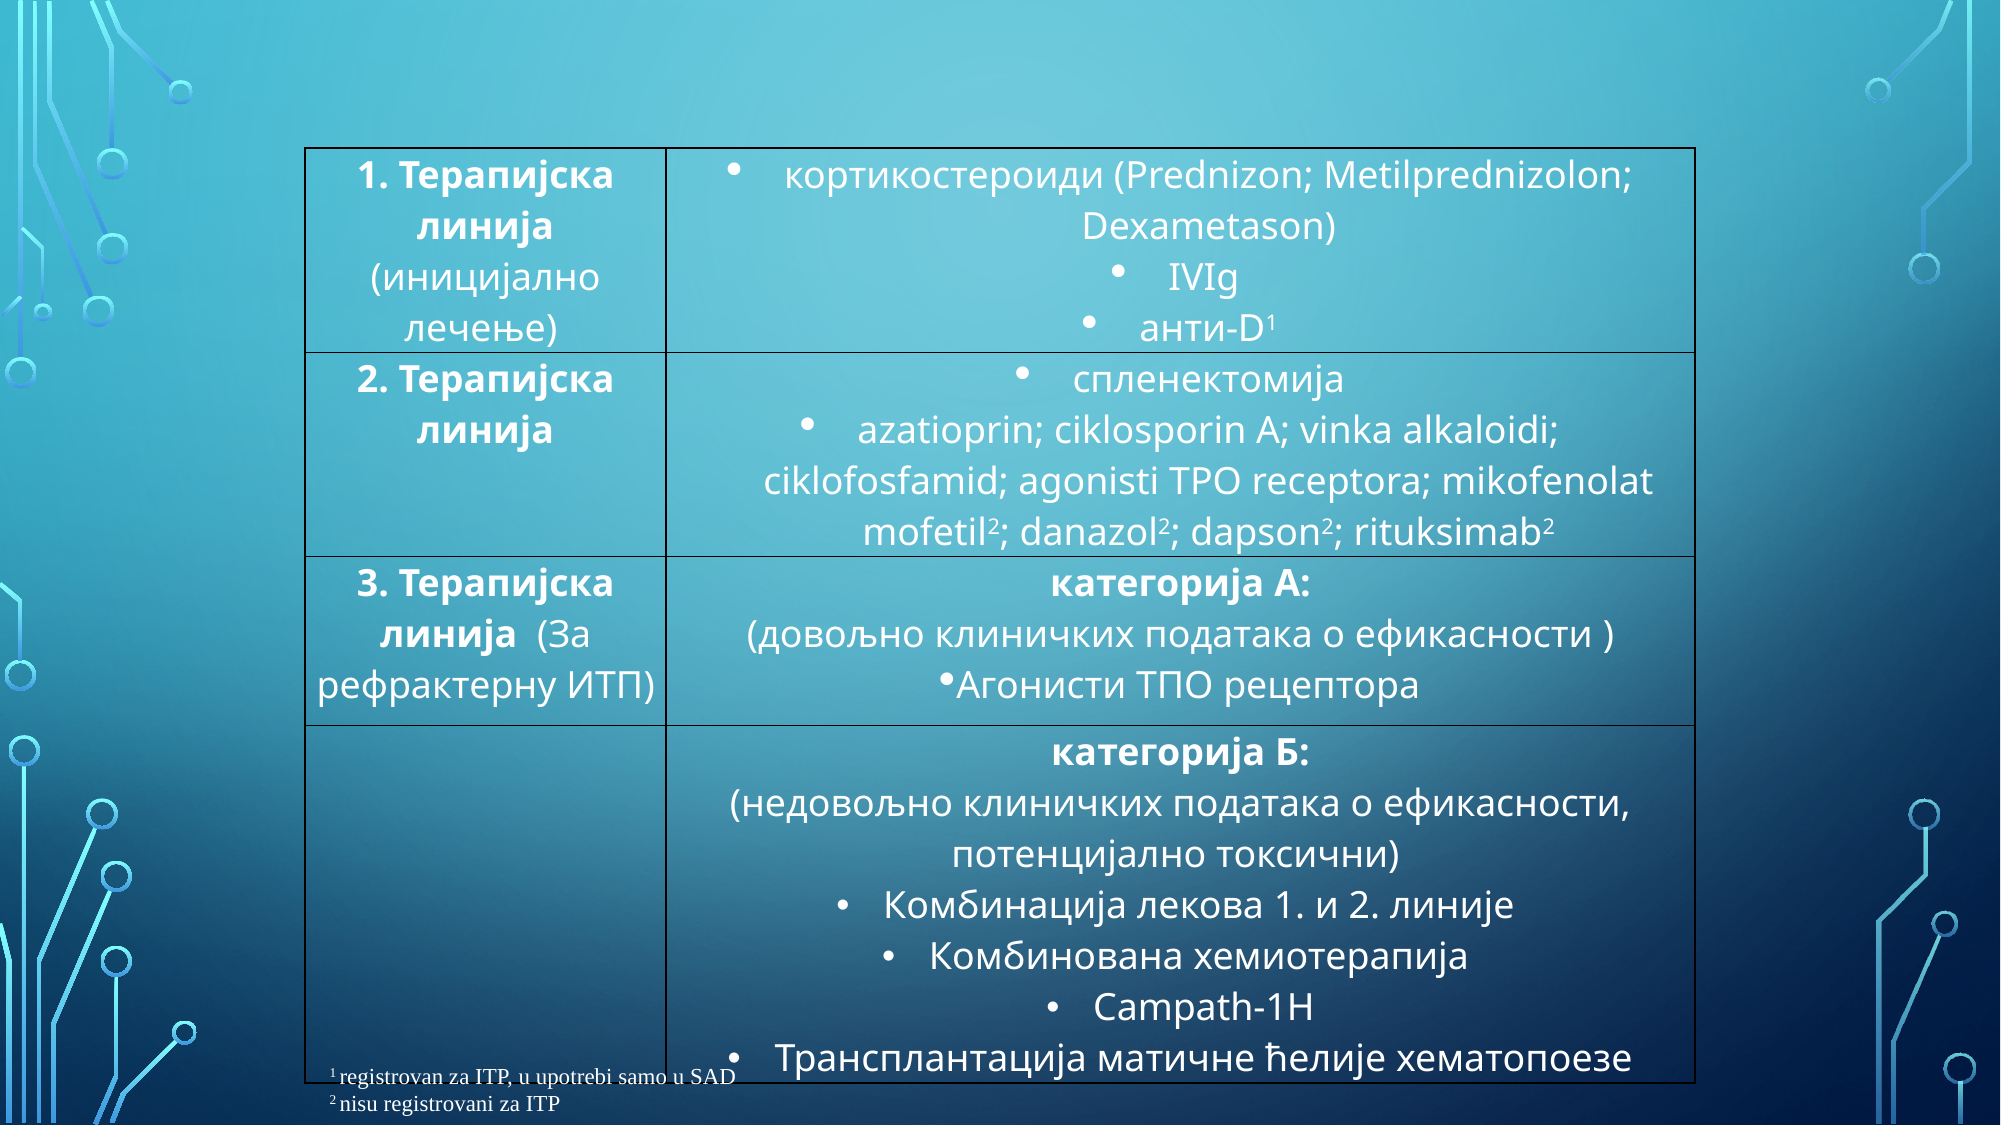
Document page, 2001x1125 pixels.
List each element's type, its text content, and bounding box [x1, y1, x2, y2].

table_cell [306, 726, 665, 1082]
table_cell 2. Терапијска линија [306, 353, 665, 556]
table_header 1. Терапијска линија (иницијално лечење) [306, 149, 665, 352]
table_cell спленектомија azatioprin; ciklosporin A; vinka alkaloidi; ciklofosfamid; agonisti TPO receptora; mikofenolat mofetil2; danazol2; dapson2; rituksimab2 [667, 353, 1694, 556]
text_box 1 registrovan za ITP, u upotrebi samo u SAD 2 nisu registrovani za ITP [314, 1054, 800, 1124]
table_cell 3. Терапијска линија (За рефрактерну ИТП) [306, 557, 665, 725]
table_header кортикостероиди (Prednizon; Metilprednizolon; Dexametason) IVIg анти-D1 [667, 149, 1694, 352]
table_cell категорија A: (довољно клиничких података о ефикасности ) Агонисти ТПО рецептора [667, 557, 1694, 725]
table_cell категорија Б: (недовољно клиничких података о ефикасности, потенцијално токсични) Комбинација лекова 1. и 2. линије Комбинована хемиотерапија Campath-1H Трансплантација матичне ћелије хематопоезе [667, 726, 1694, 1082]
